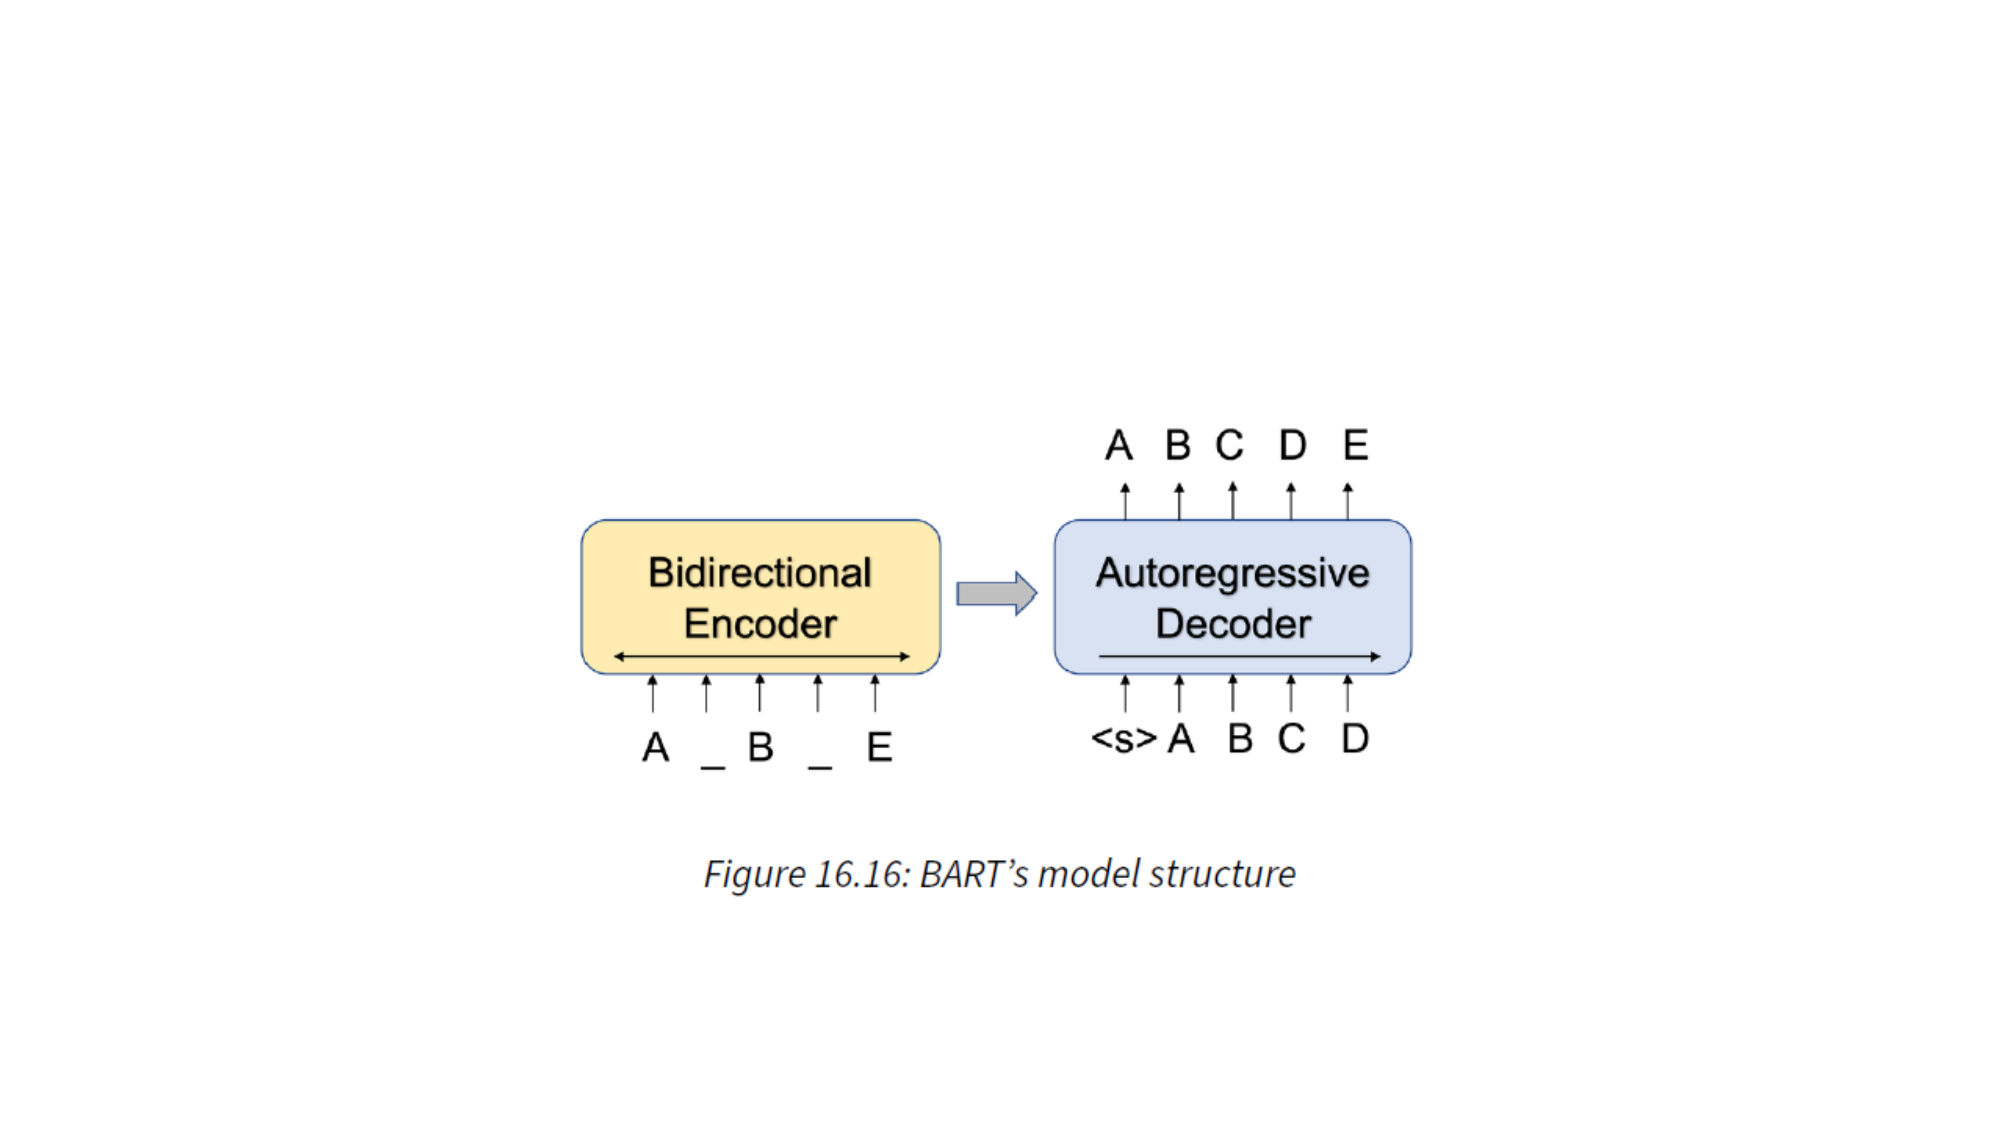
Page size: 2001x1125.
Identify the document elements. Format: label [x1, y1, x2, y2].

list [521, 399, 1479, 914]
